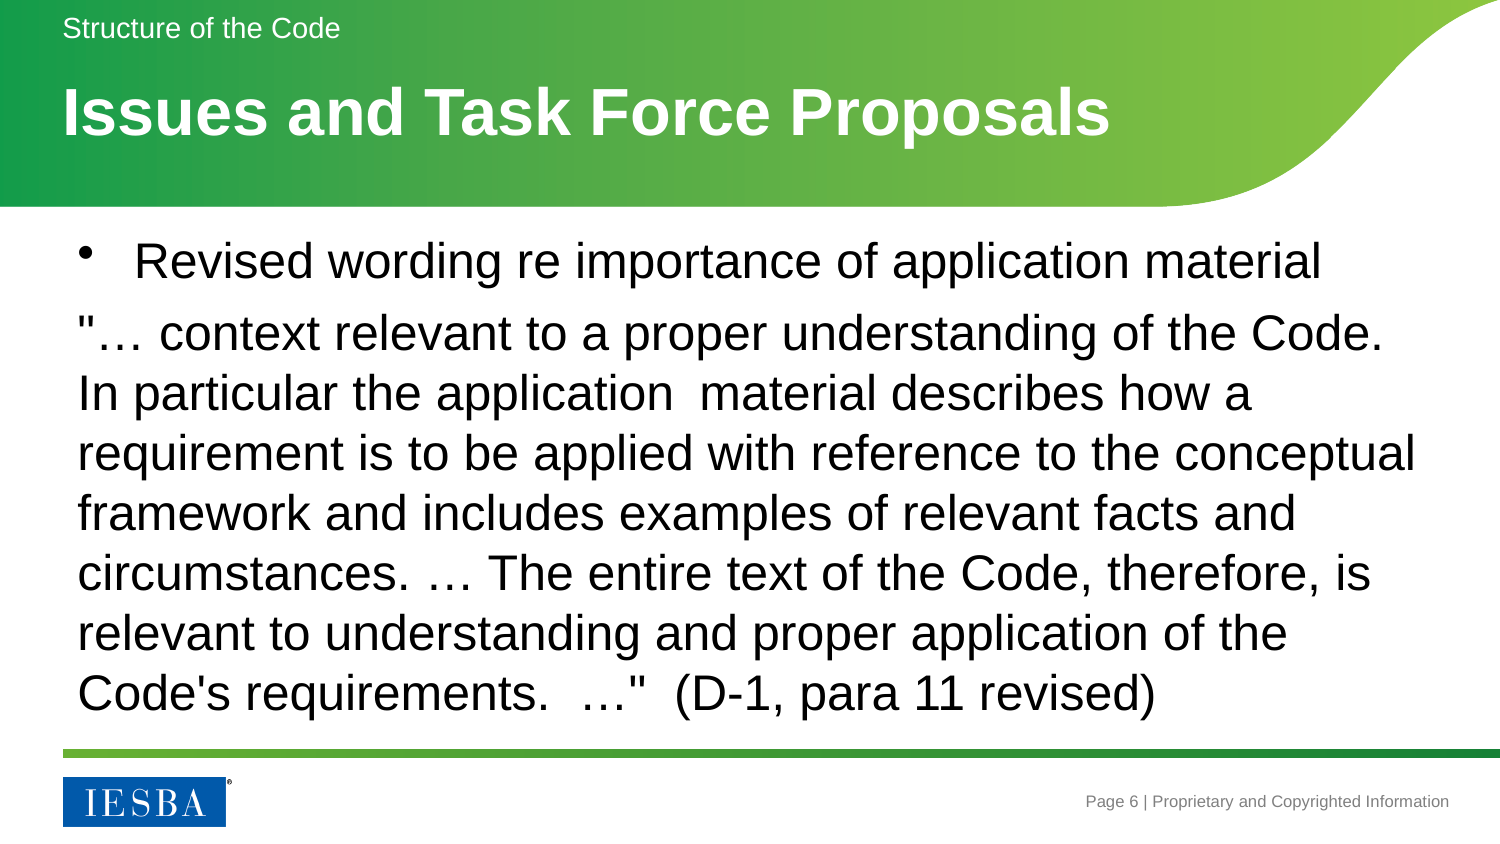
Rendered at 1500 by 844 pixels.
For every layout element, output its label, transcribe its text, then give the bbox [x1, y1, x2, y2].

picture [0, 0, 1500, 207]
title Issues and Task Force Proposals [62, 75, 1300, 142]
picture [63, 777, 232, 827]
list Revised wording re importance of application material "… context relevant to a proper understanding of the Code. In particular the application material describes how a requirement is to be applied with reference to the conceptual framework and includes examples of relevant facts and circumstances. … The entire text of the Code, therefore, is relevant to understanding and proper application of the Code's requirements. …" (D-1, para 11 revised) [62, 220, 1450, 724]
subtitle Structure of the Code [62, 9, 500, 38]
